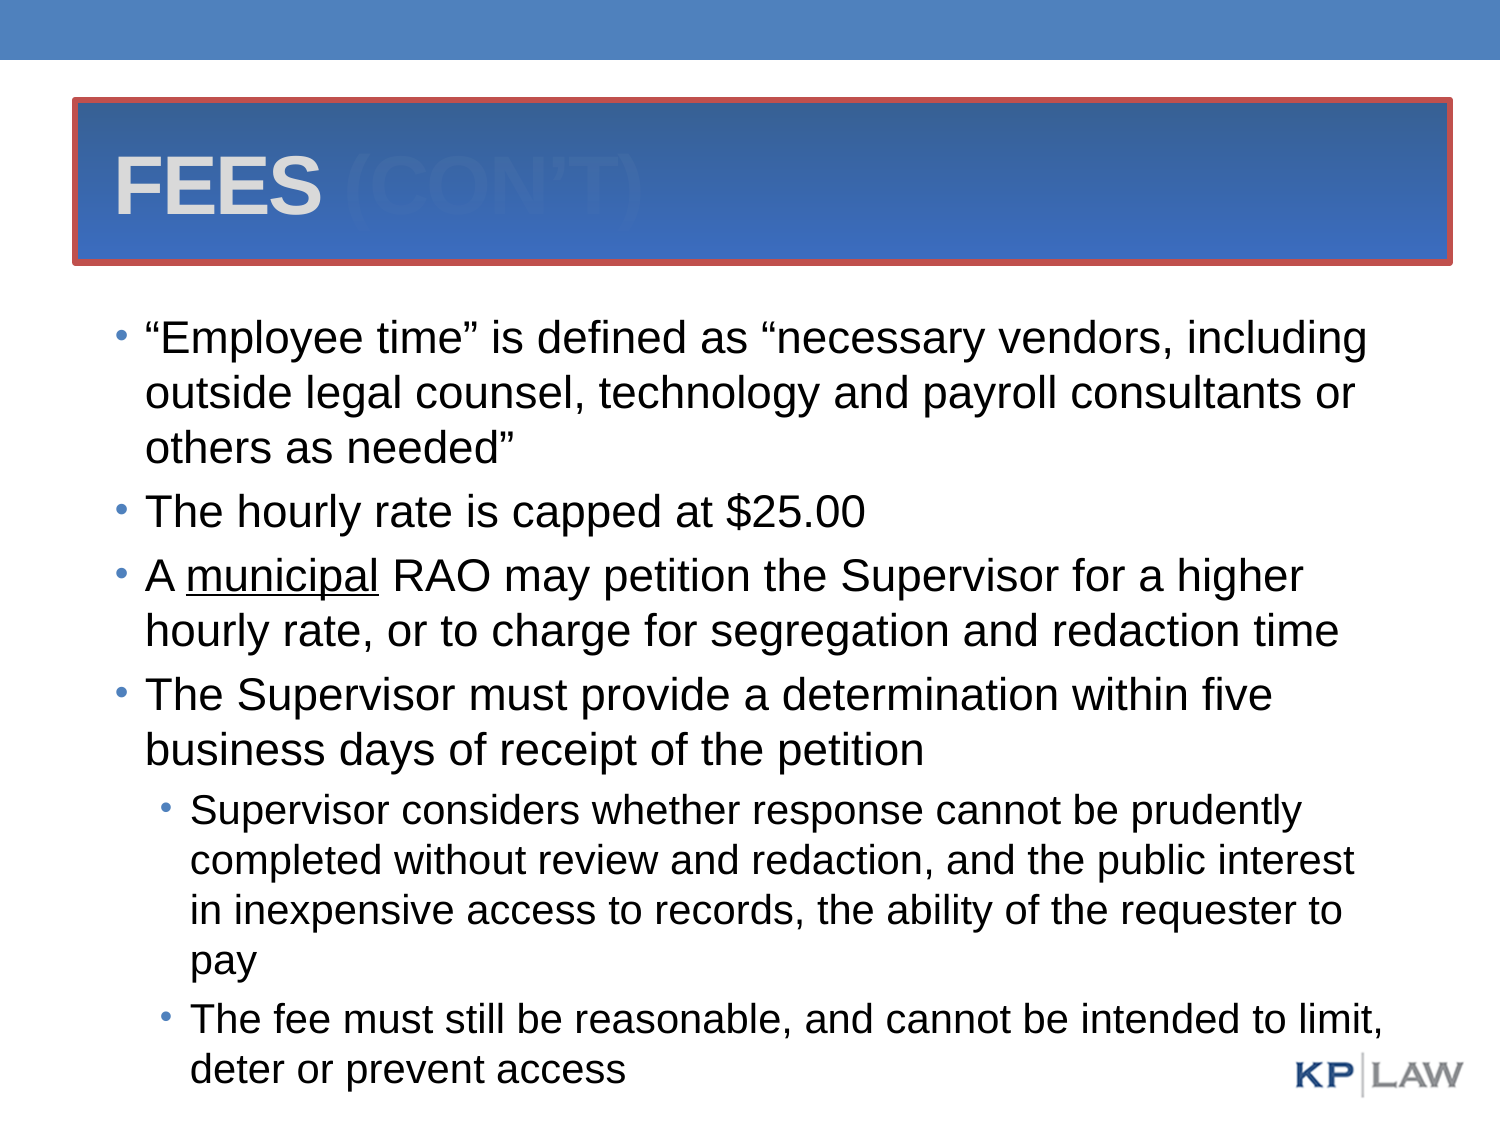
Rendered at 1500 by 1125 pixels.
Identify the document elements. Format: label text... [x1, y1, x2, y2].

list “Employee time” is defined as “necessary vendors, including outside legal counsel, technology and payroll consultants or others as needed” The hourly rate is capped at $25.00 A municipal RAO may petition the Supervisor for a higher hourly rate, or to charge for segregation and redaction time The Supervisor must provide a determination within five business days of receipt of the petition Supervisor considers whether response cannot be prudently completed without review and redaction, and the public interest in inexpensive access to records, the ability of the requester to pay The fee must still be reasonable, and cannot be intended to limit, deter or prevent access [99, 299, 1413, 1100]
text_box Fees [75, 99, 1450, 263]
picture [1287, 1049, 1474, 1101]
